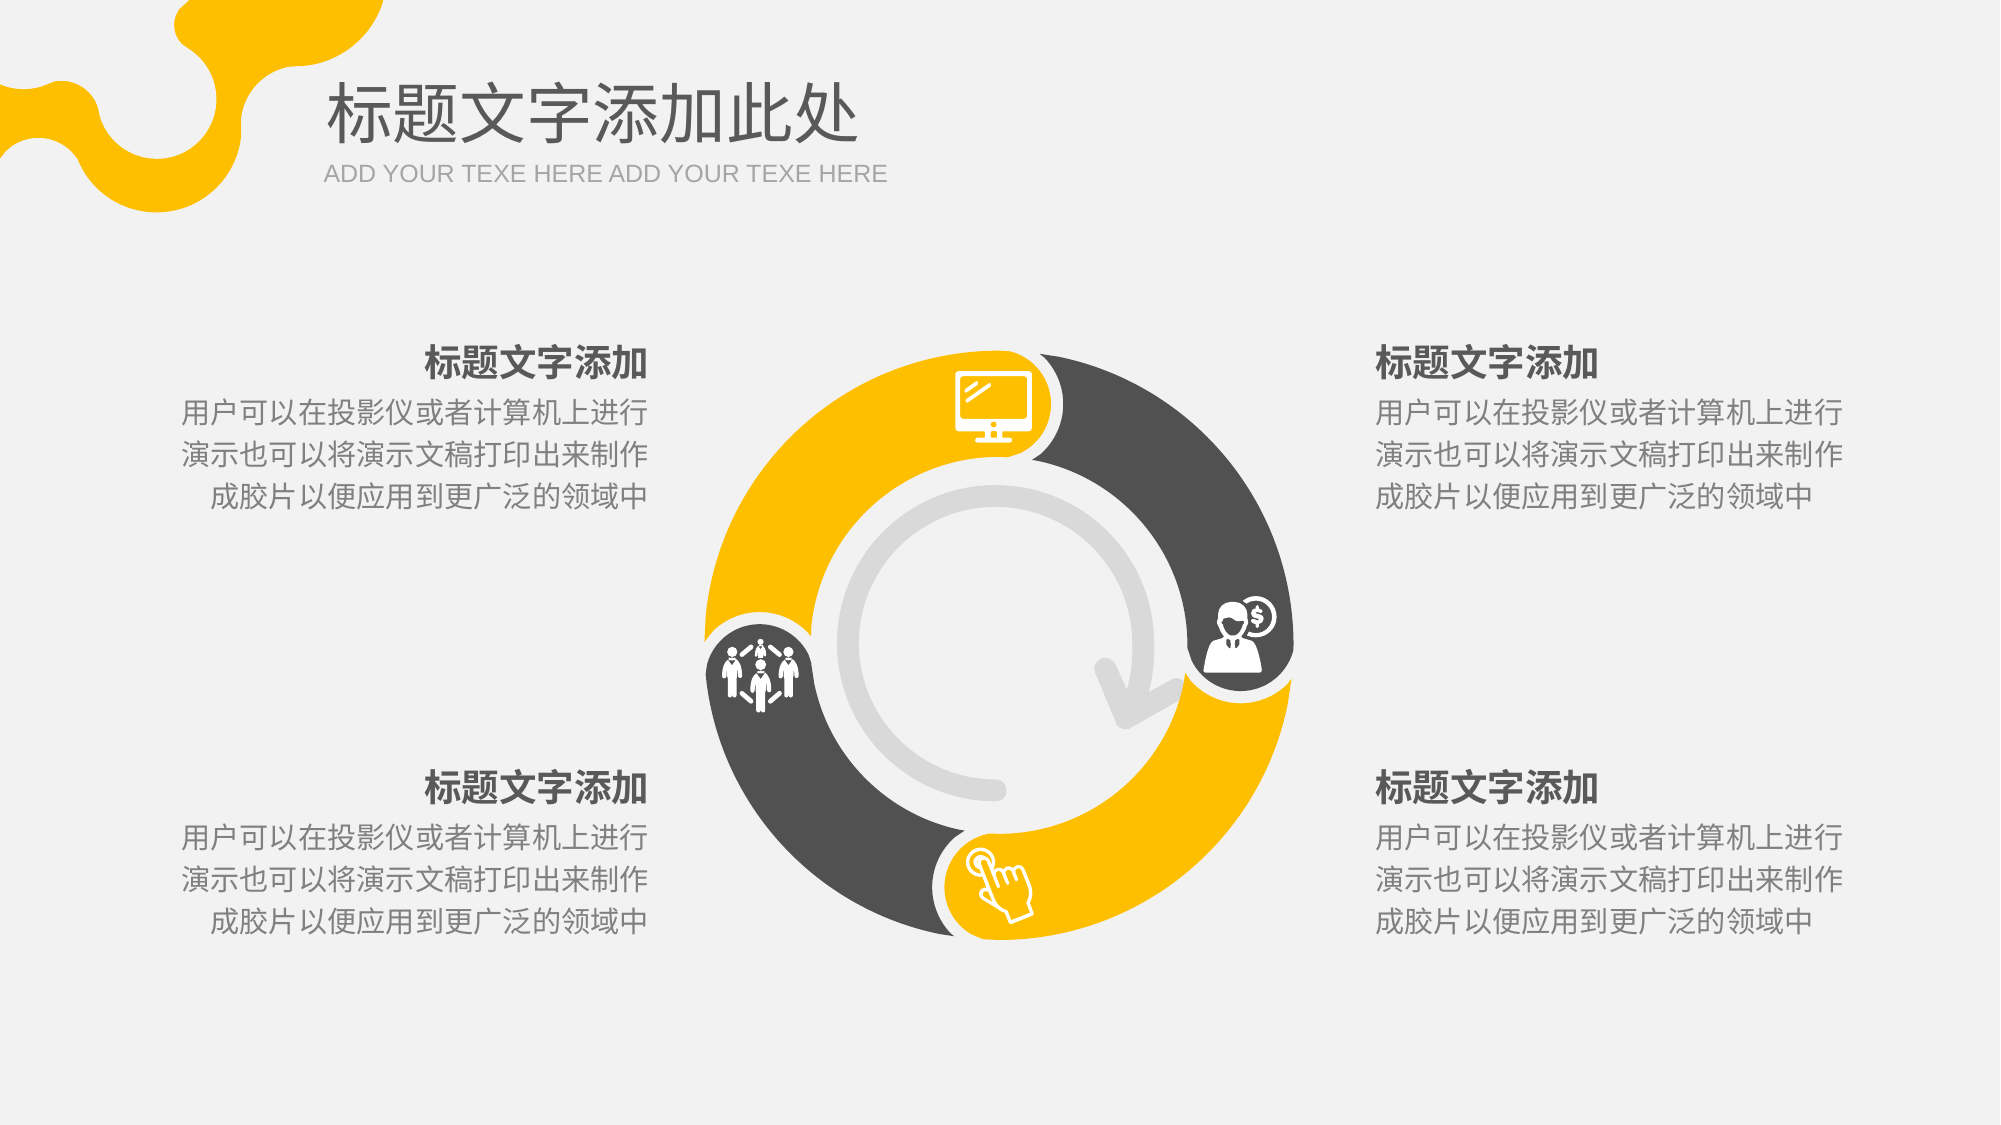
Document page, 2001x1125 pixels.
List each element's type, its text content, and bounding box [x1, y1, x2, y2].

text_box [0, 0, 218, 160]
text_box 标题文字添加此处 [311, 64, 875, 150]
text_box ADD YOUR TEXE HERE ADD YOUR TEXE HERE [308, 150, 931, 196]
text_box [1360, 322, 1867, 523]
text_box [157, 322, 664, 523]
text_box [704, 350, 1294, 940]
text_box [0, 0, 385, 214]
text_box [1360, 747, 1867, 948]
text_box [157, 747, 664, 948]
